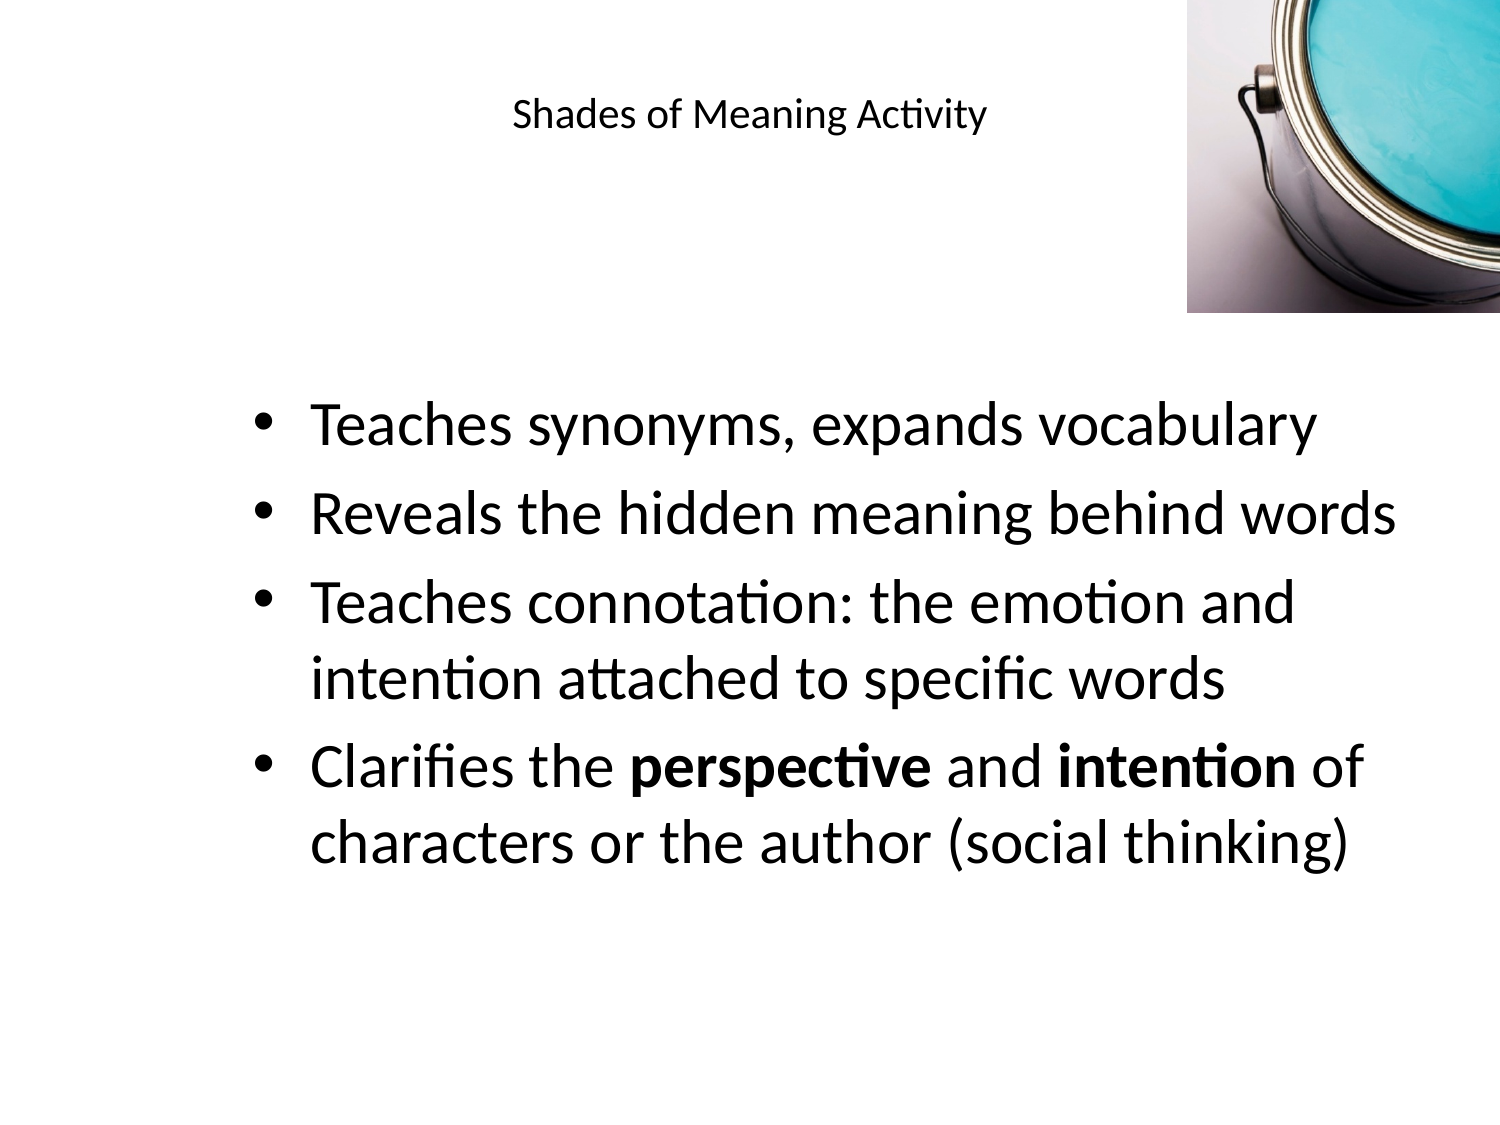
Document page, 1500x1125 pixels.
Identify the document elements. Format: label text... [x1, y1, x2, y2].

title Shades of Meaning Activity [262, 24, 1182, 250]
list Teaches synonyms, expands vocabulary Reveals the hidden meaning behind words Teaches connotation: the emotion and intention attached to specific words Clarifies the perspective and intention of characters or the author (social thinking) [237, 375, 1425, 1005]
picture [1187, 0, 1500, 313]
